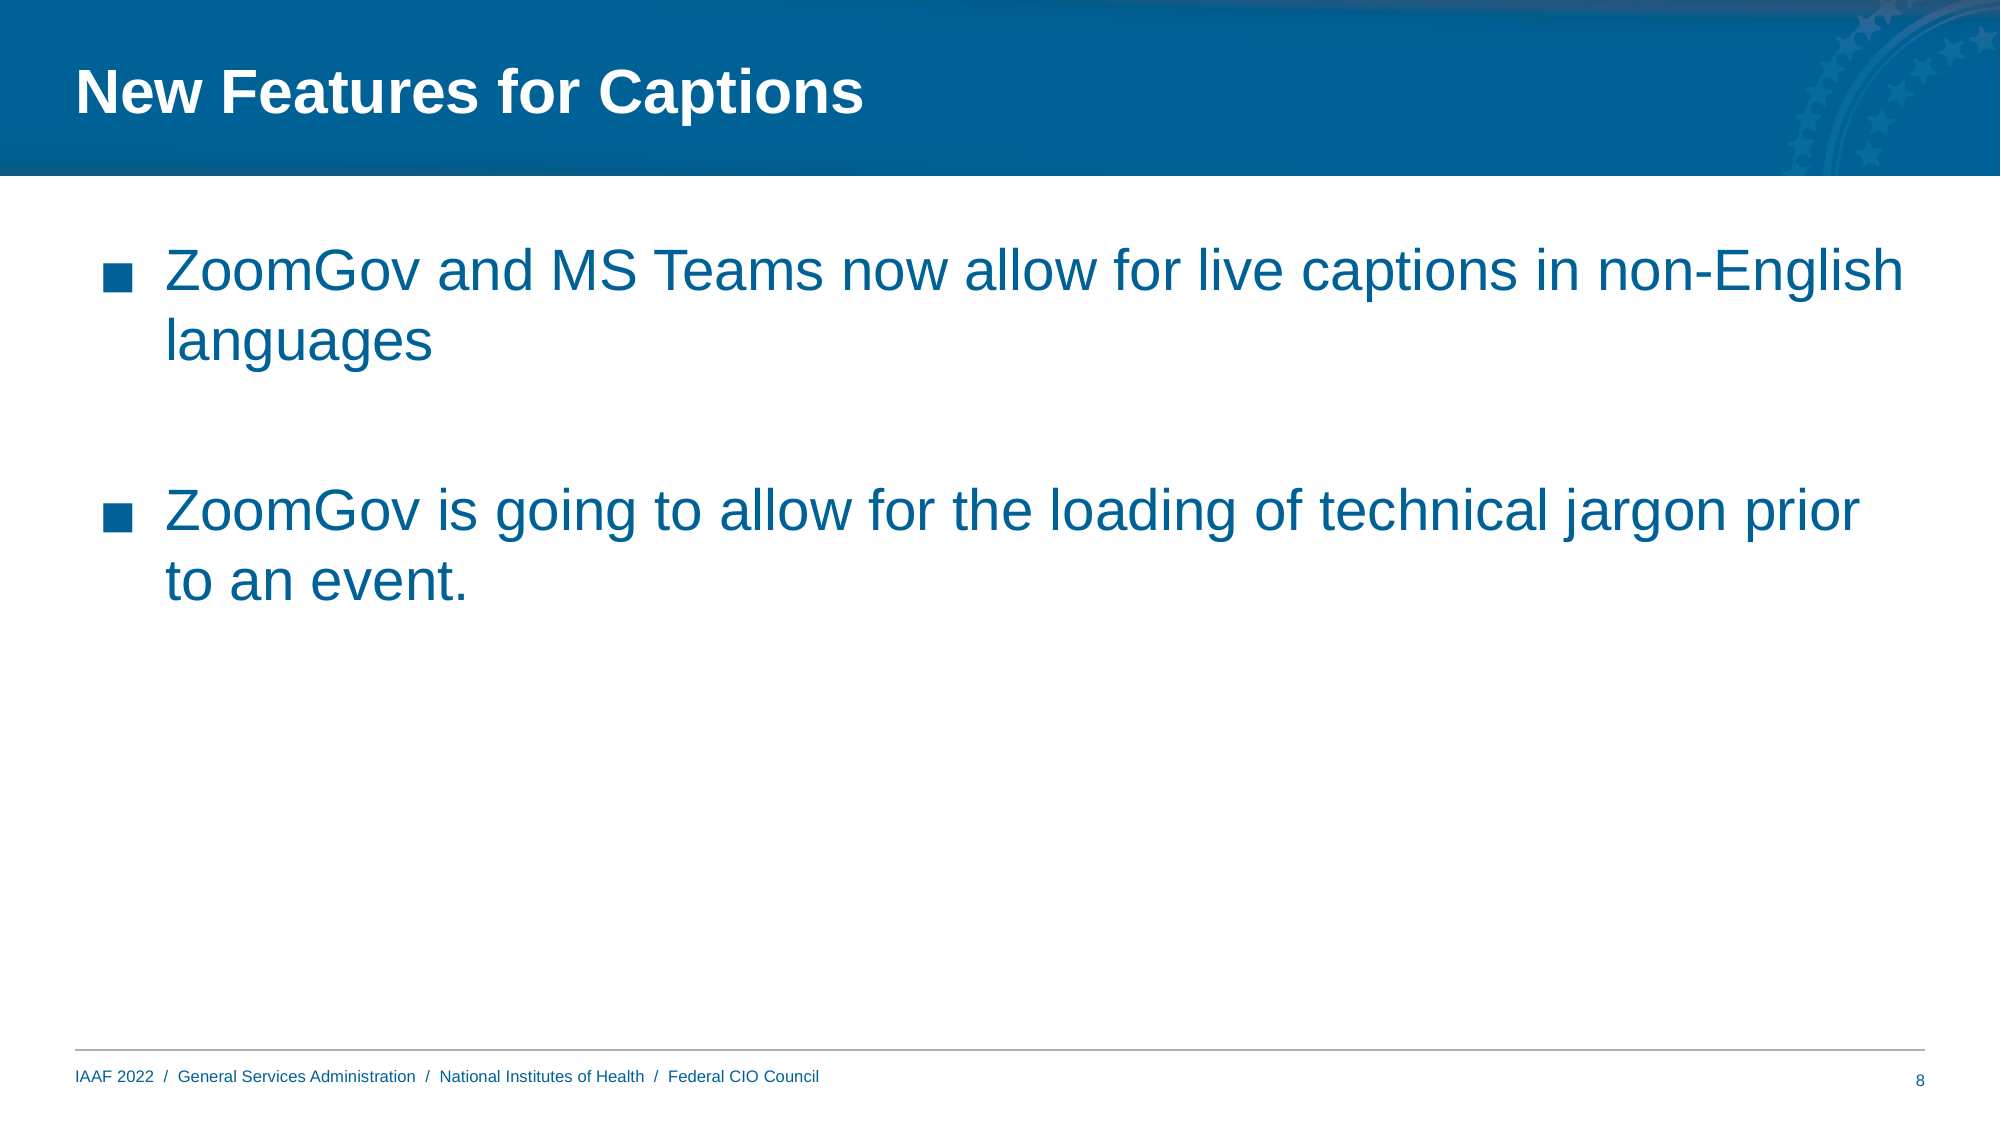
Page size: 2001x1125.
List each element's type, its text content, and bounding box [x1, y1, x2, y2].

slide_number 8 [1880, 1065, 1925, 1095]
picture [0, 168, 666, 176]
title New Features for Captions [75, 52, 1800, 128]
list ZoomGov and MS Teams now allow for live captions in non-English languages ZoomGov is going to allow for the loading of technical jargon prior to an event. [75, 224, 1925, 1035]
picture [0, 0, 2000, 176]
